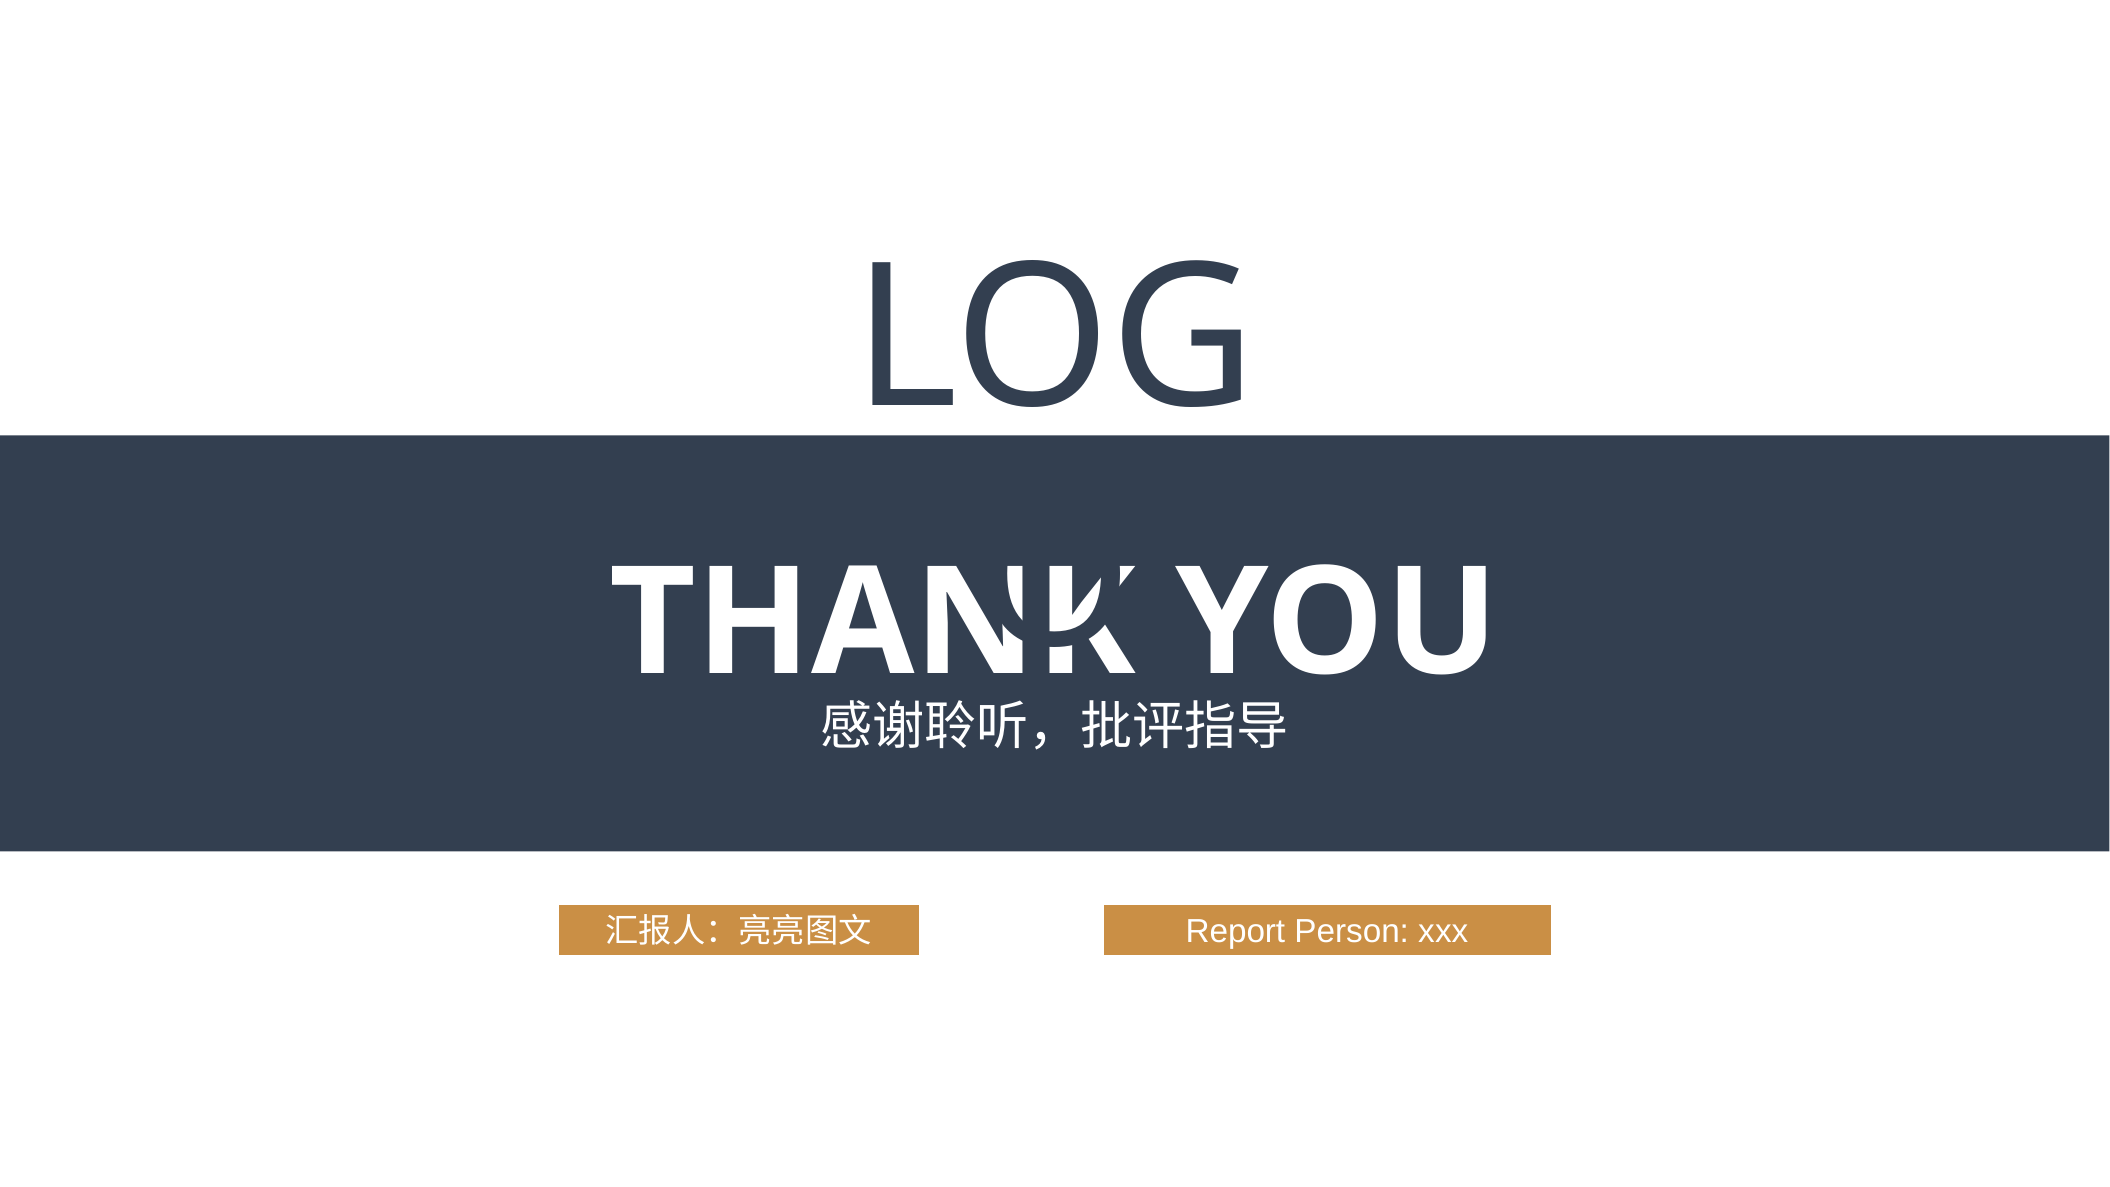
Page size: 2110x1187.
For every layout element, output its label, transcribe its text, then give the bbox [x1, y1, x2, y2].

text_box Report Person: xxx [1103, 903, 1552, 956]
text_box 汇报人：亮亮图文 [557, 903, 920, 956]
text_box LOGO [831, 205, 1279, 686]
text_box 感谢聆听，批评指导 [792, 692, 1317, 755]
text_box THANK YOU [545, 523, 1565, 705]
text_box [0, 434, 2110, 852]
